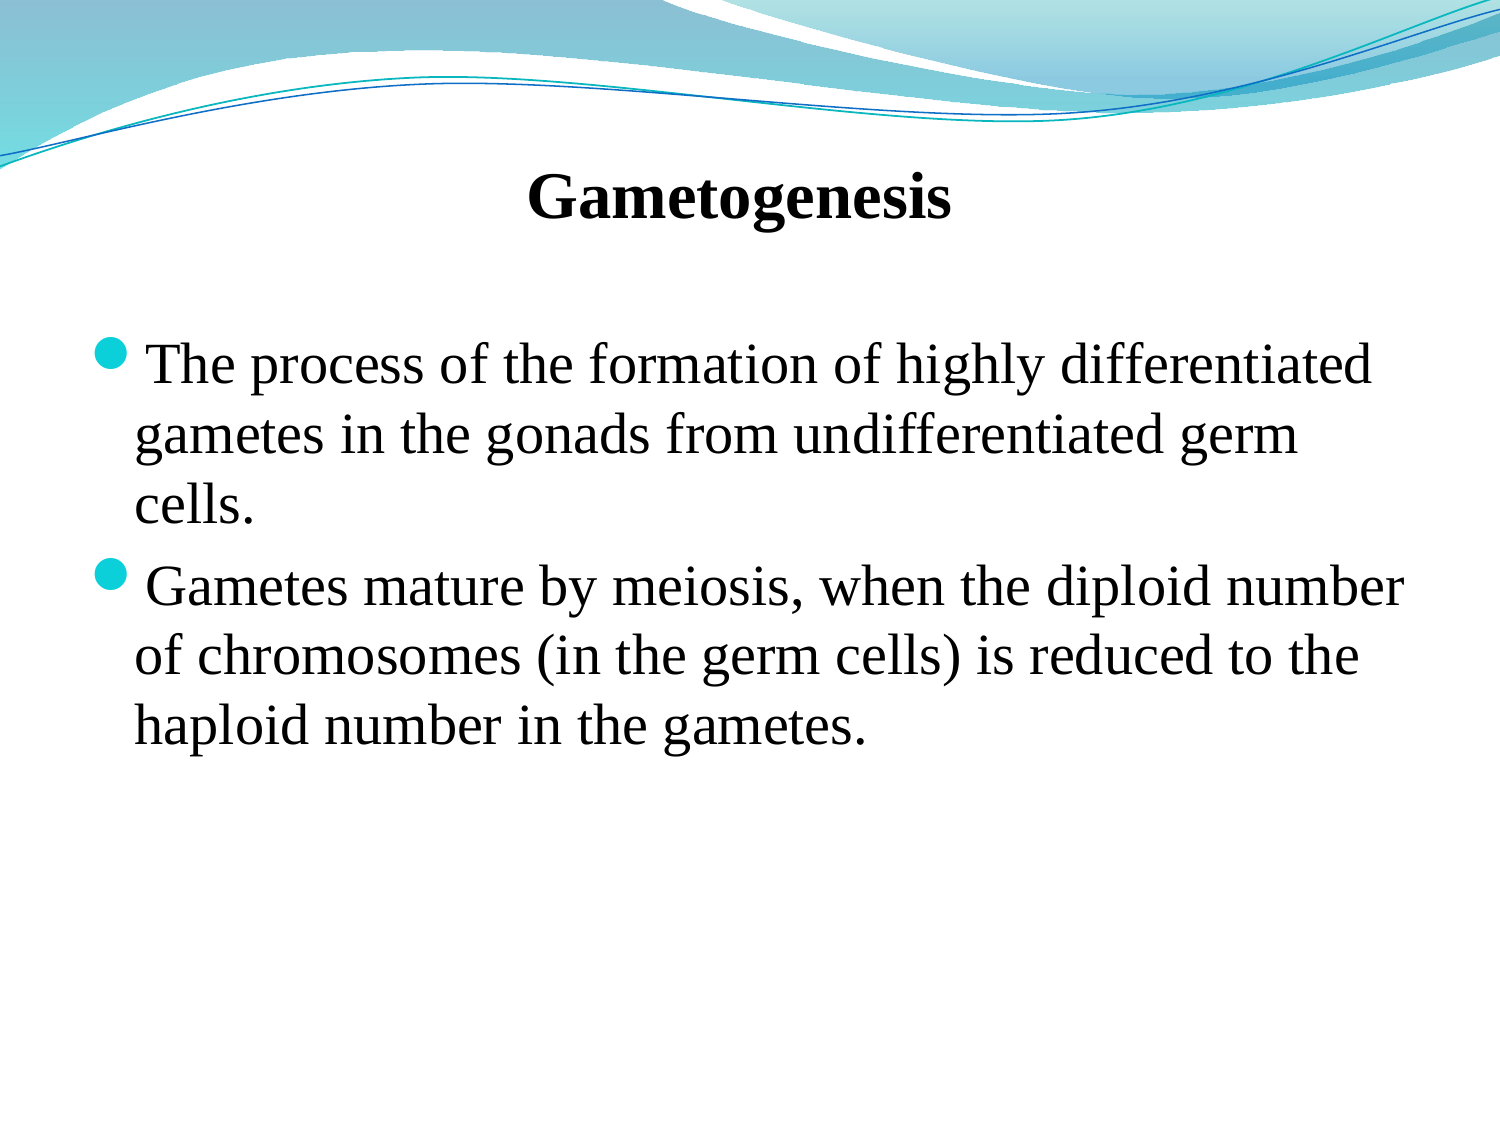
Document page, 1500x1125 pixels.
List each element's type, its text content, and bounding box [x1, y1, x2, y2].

list The process of the formation of highly differentiated gametes in the gonads from undifferentiated germ cells. Gametes mature by meiosis, when the diploid number of chromosomes (in the germ cells) is reduced to the haploid number in the gametes. [75, 317, 1425, 1038]
title Gametogenesis [64, 90, 1415, 233]
